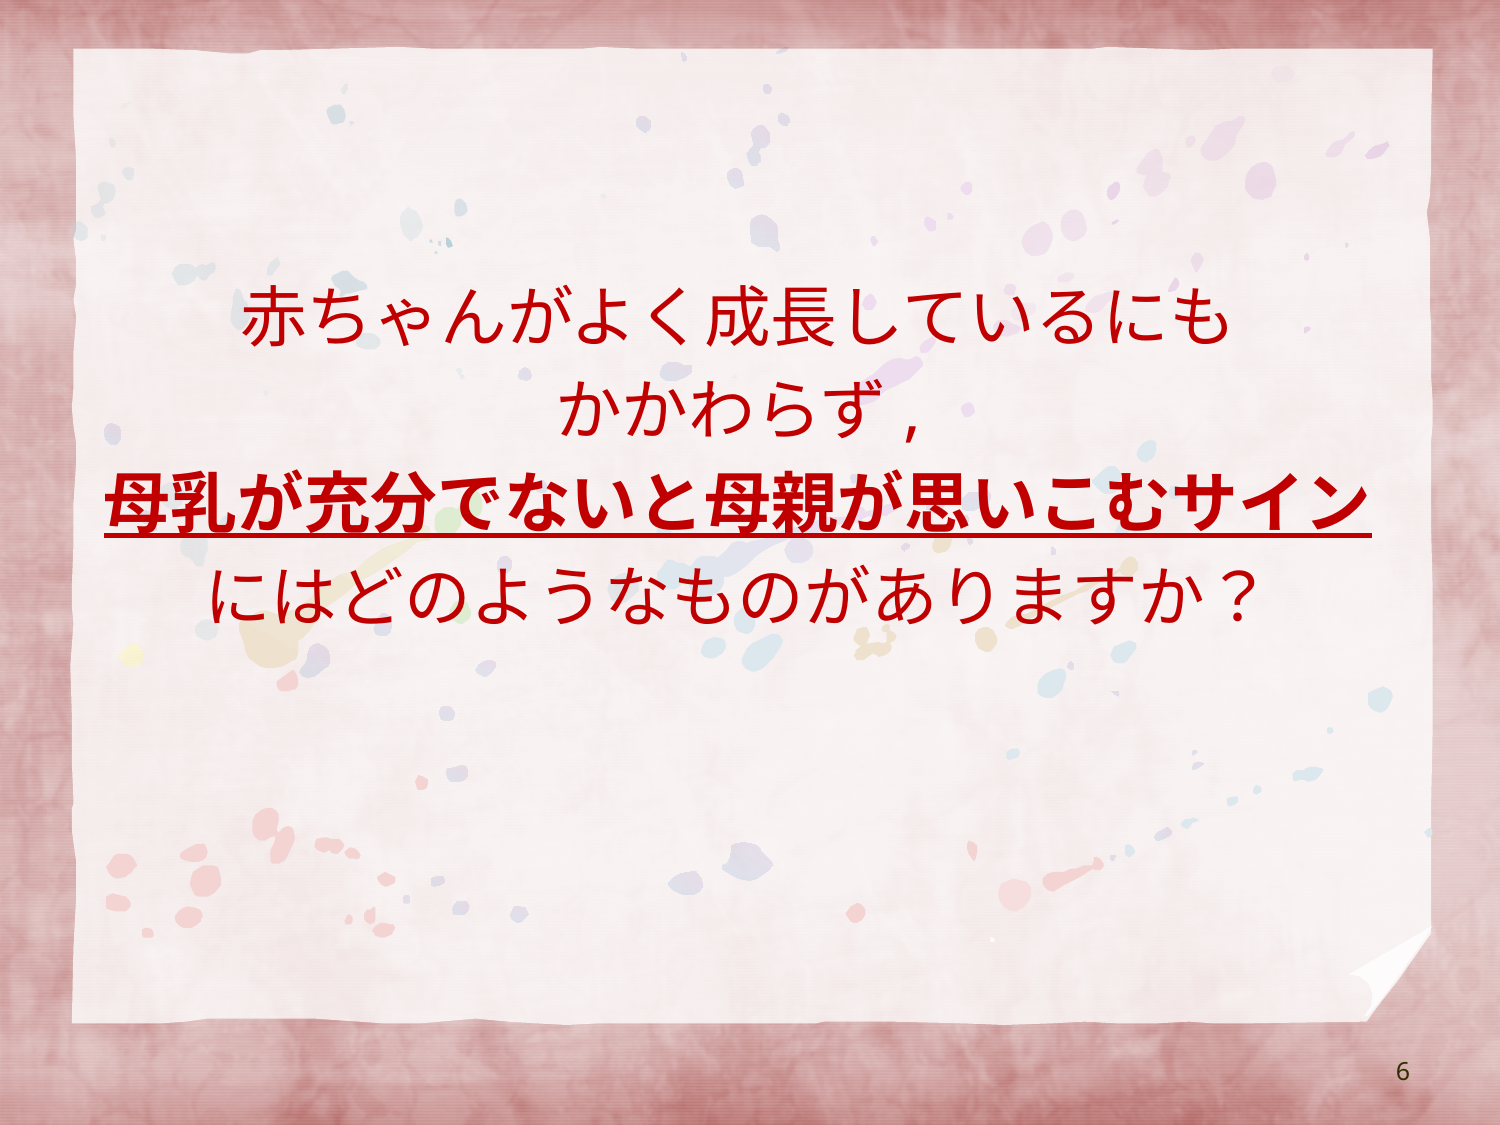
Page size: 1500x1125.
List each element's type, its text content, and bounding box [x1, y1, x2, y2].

list 赤ちゃんがよく成長しているにも かかわらず, 母乳が充分でないと母親が思いこむサイン にはどのようなものがありますか？ [52, 266, 1424, 729]
slide_number 6 [1074, 1042, 1425, 1103]
